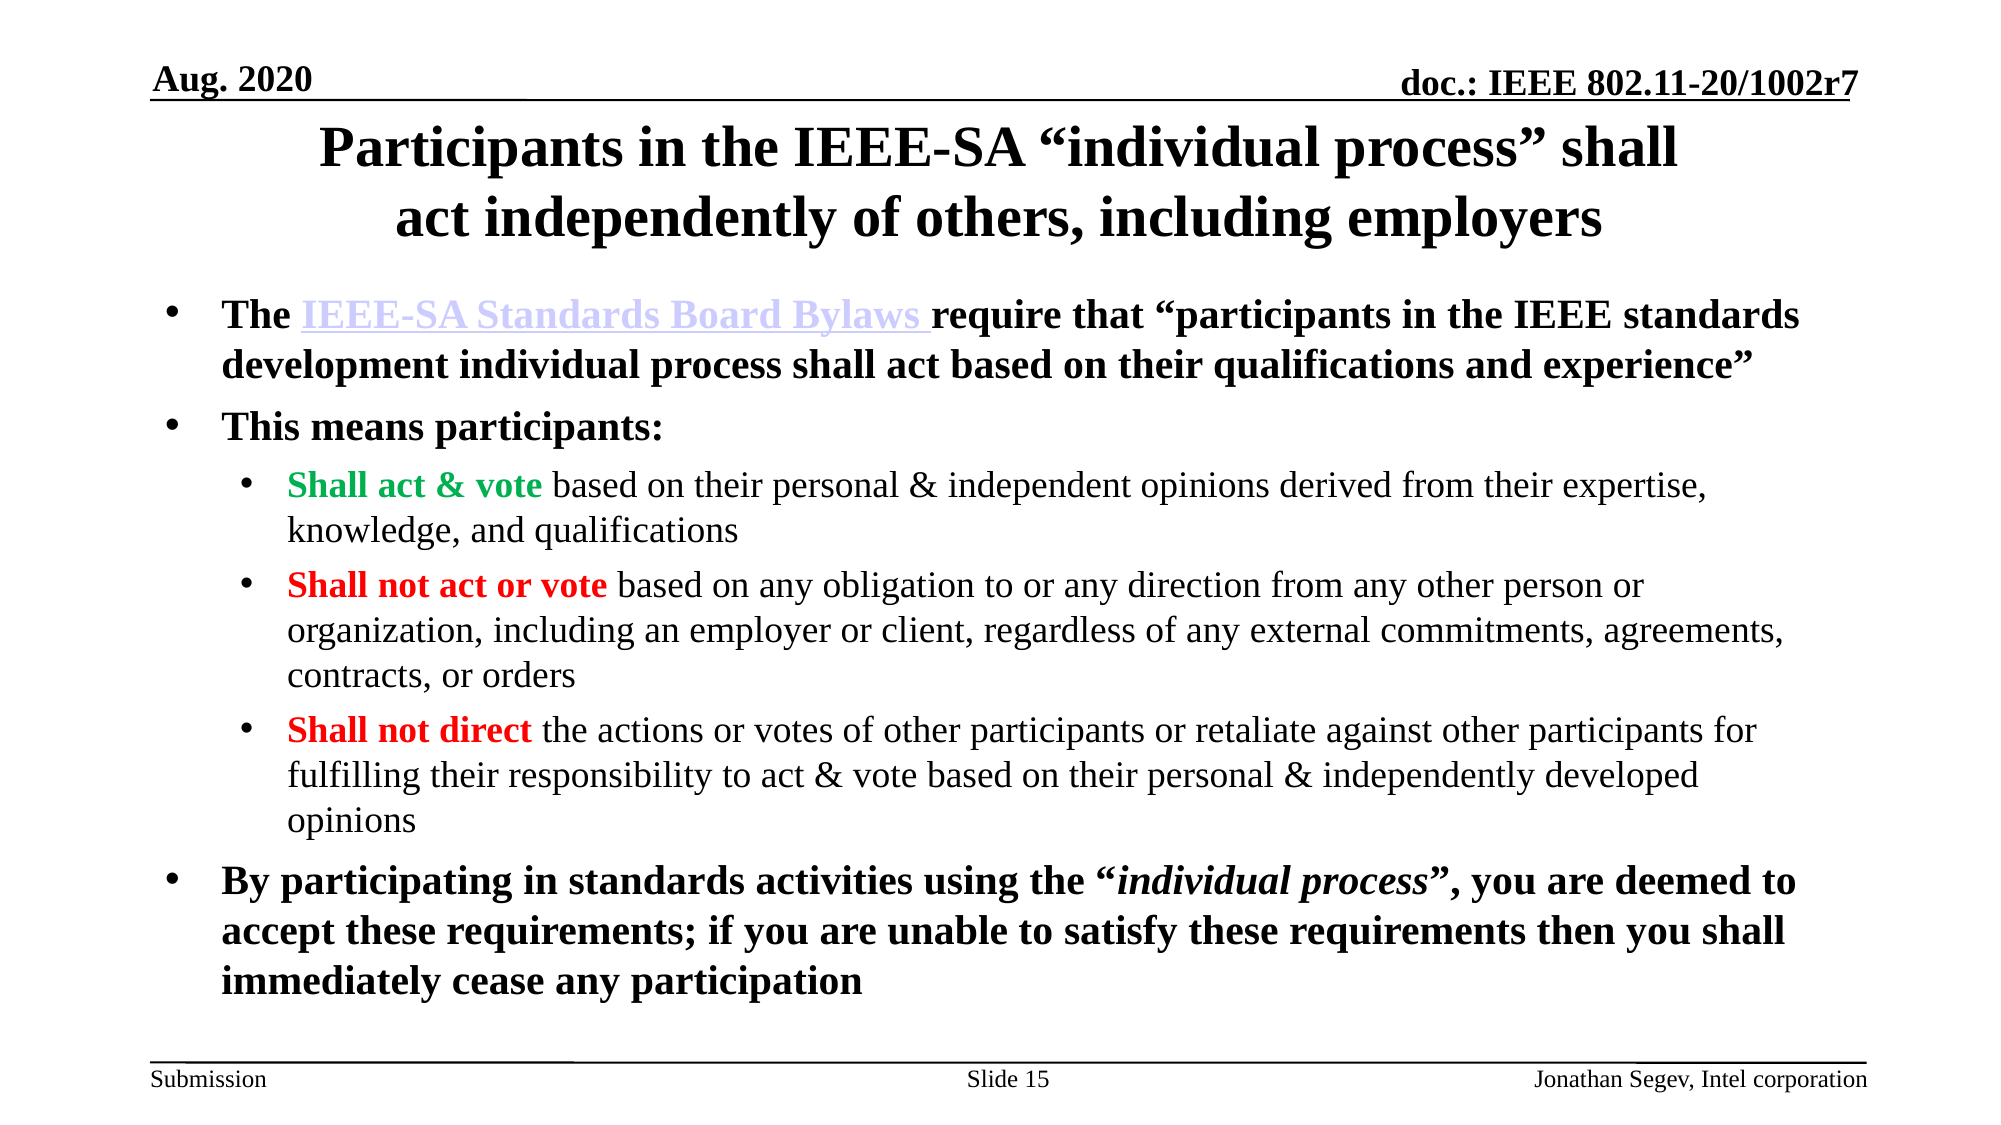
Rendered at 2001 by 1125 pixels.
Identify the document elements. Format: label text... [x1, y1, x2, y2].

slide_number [152, 54, 563, 100]
list The IEEE-SA Standards Board Bylaws require that “participants in the IEEE standards development individual process shall act based on their qualifications and experience” This means participants: Shall act & vote based on their personal & independent opinions derived from their expertise, knowledge, and qualifications Shall not act or vote based on any obligation to or any direction from any other person or organization, including an employer or client, regardless of any external commitments, agreements, contracts, or orders Shall not direct the actions or votes of other participants or retaliate against other participants for fulfilling their responsibility to act & vote based on their personal & independently developed opinions By participating in standards activities using the “individual process”, you are deemed to accept these requirements; if you are unable to satisfy these requirements then you shall immediately cease any participation [149, 278, 1850, 1000]
slide_number Slide 15 [950, 1061, 1067, 1123]
title Participants in the IEEE-SA “individual process” shall act independently of others, including employers [149, 112, 1850, 244]
footer Jonathan Segev, Intel corporation [1171, 1061, 1869, 1093]
